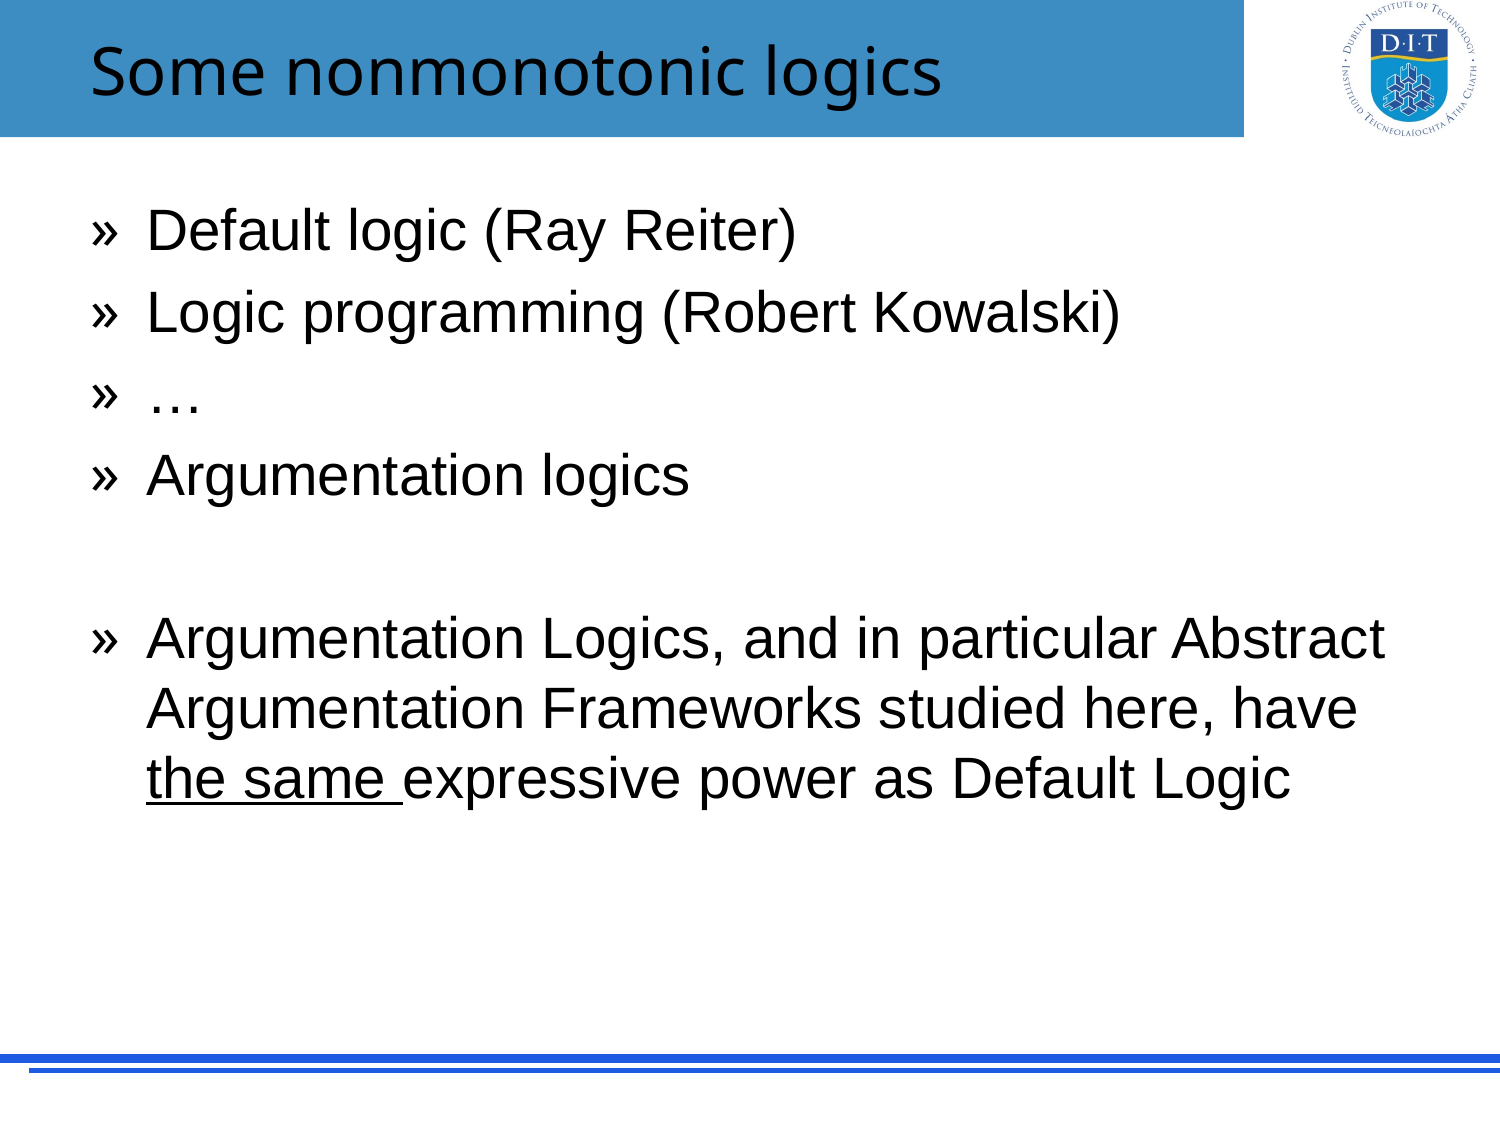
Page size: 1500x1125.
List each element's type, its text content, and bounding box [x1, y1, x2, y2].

picture [1340, 0, 1478, 138]
title Some nonmonotonic logics [74, 0, 1105, 138]
list Default logic (Ray Reiter) Logic programming (Robert Kowalski) … Argumentation logics Argumentation Logics, and in particular Abstract Argumentation Frameworks studied here, have the same expressive power as Default Logic [74, 184, 1426, 1051]
